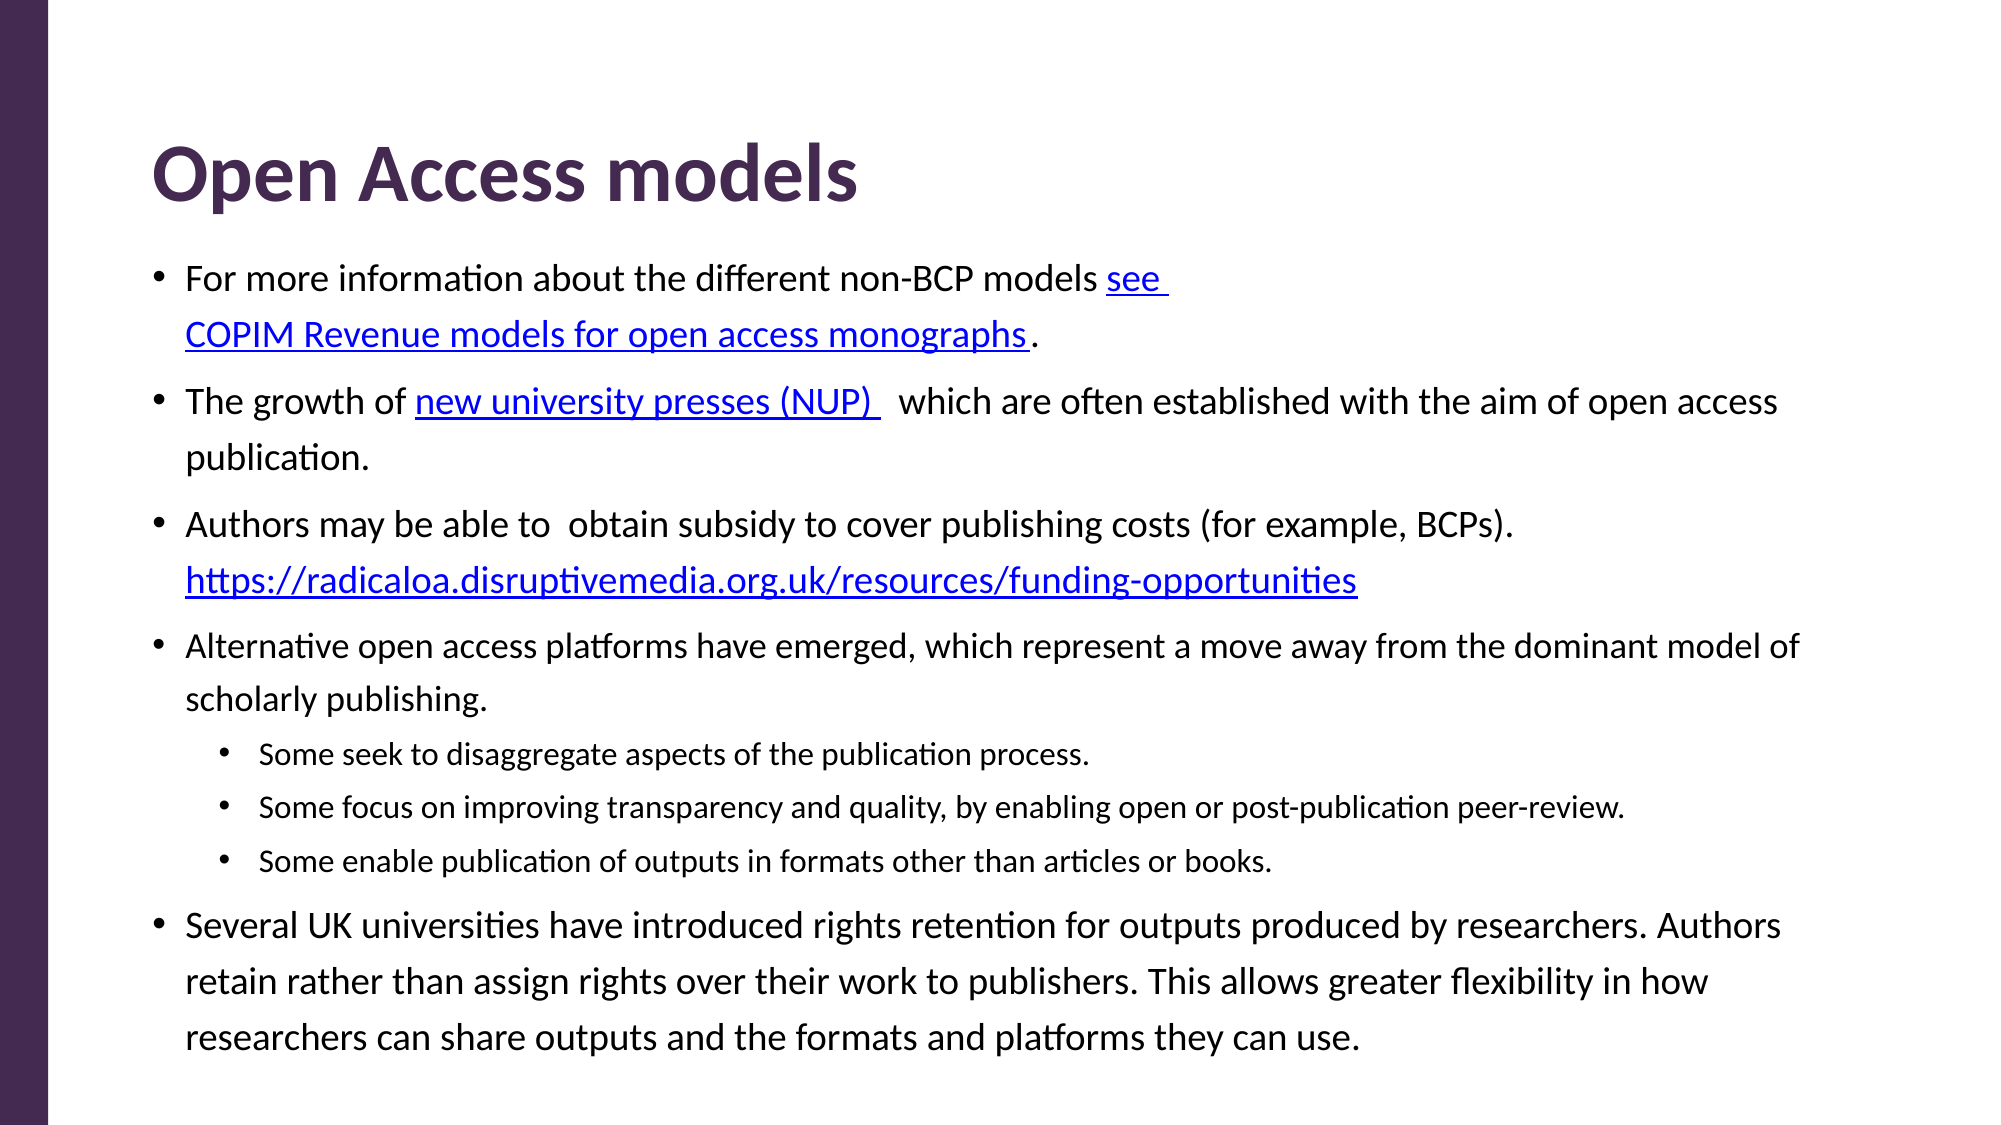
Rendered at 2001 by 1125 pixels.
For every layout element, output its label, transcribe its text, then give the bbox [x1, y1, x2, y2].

text_box [0, 0, 49, 1125]
title Open Access models [137, 59, 1863, 235]
list For more information about the different non-BCP models see COPIM Revenue models for open access monographs . The growth of new university presses (NUP) which are often established with the aim of open access publication. Authors may be able to obtain subsidy to cover publishing costs (for example, BCPs). https://radicaloa.disruptivemedia.org.uk/resources/funding-opportunities Alternative open access platforms have emerged, which represent a move away from the dominant model of scholarly publishing. Some seek to disaggregate aspects of the publication process. Some focus on improving transparency and quality, by enabling open or post-publication peer-review. Some enable publication of outputs in formats other than articles or books. Several UK universities have introduced rights retention for outputs produced by researchers. Authors retain rather than assign rights over their work to publishers. This allows greater flexibility in how researchers can share outputs and the formats and platforms they can use. [137, 235, 1863, 1078]
